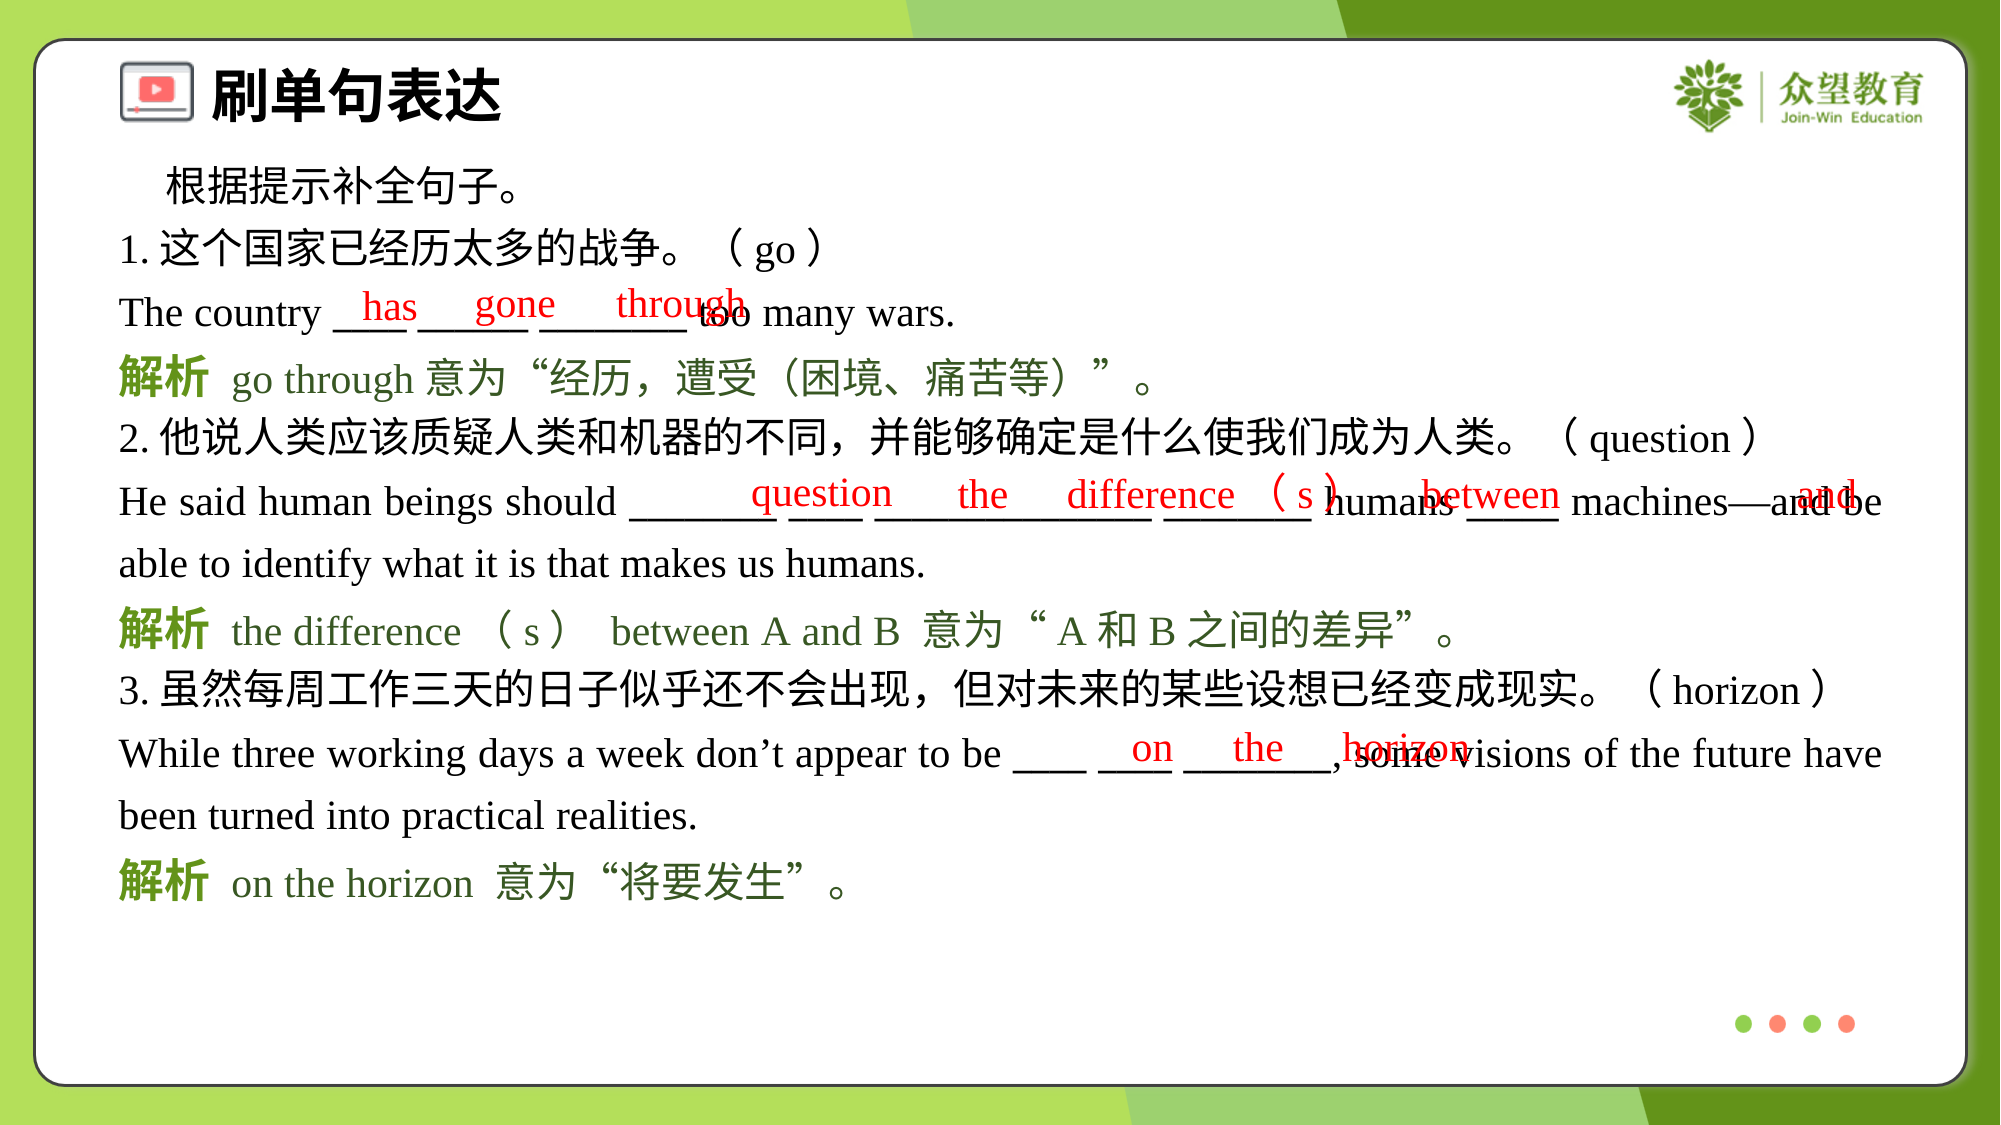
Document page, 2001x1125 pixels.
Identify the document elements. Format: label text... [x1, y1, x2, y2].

text_box on [1127, 706, 1179, 765]
text_box the [1228, 706, 1289, 765]
text_box 2.他说人类应该质疑人类和机器的不同，并能够确定是什么使我们成为人类。（question） He said human beings should ________ ____ _______________ ________ humans _____ machines—and be able to identify what it is that makes us humans. [118, 398, 1883, 581]
text_box through [611, 263, 751, 322]
text_box has [357, 265, 423, 324]
text_box difference（s） [1077, 454, 1355, 513]
text_box between [1417, 454, 1566, 513]
picture [0, 0, 2000, 1125]
text_box 3.虽然每周工作三天的日子似乎还不会出现，但对未来的某些设想已经变成现实。（horizon） While three working days a week don’t appear to be ____ ____ ________, some visions of the future have been turned into practical realities. [118, 650, 1883, 833]
text_box gone [470, 263, 561, 322]
text_box question [746, 452, 897, 511]
text_box 解析 go through意为“经历，遭受（困境、痛苦等）”。 [118, 334, 1883, 396]
text_box 解析 on the horizon 意为“将要发生”。 [118, 838, 1883, 901]
text_box 解析 the difference（s） between A and B 意为“A和B之间的差异”。 [118, 586, 1883, 649]
text_box and [1792, 454, 1862, 513]
text_box horizon [1337, 706, 1475, 765]
text_box the [952, 454, 1014, 513]
text_box 根据提示补全句子。 1.这个国家已经历太多的战争。（go） The country ____ ______ ________ too many wars. [118, 146, 1883, 329]
